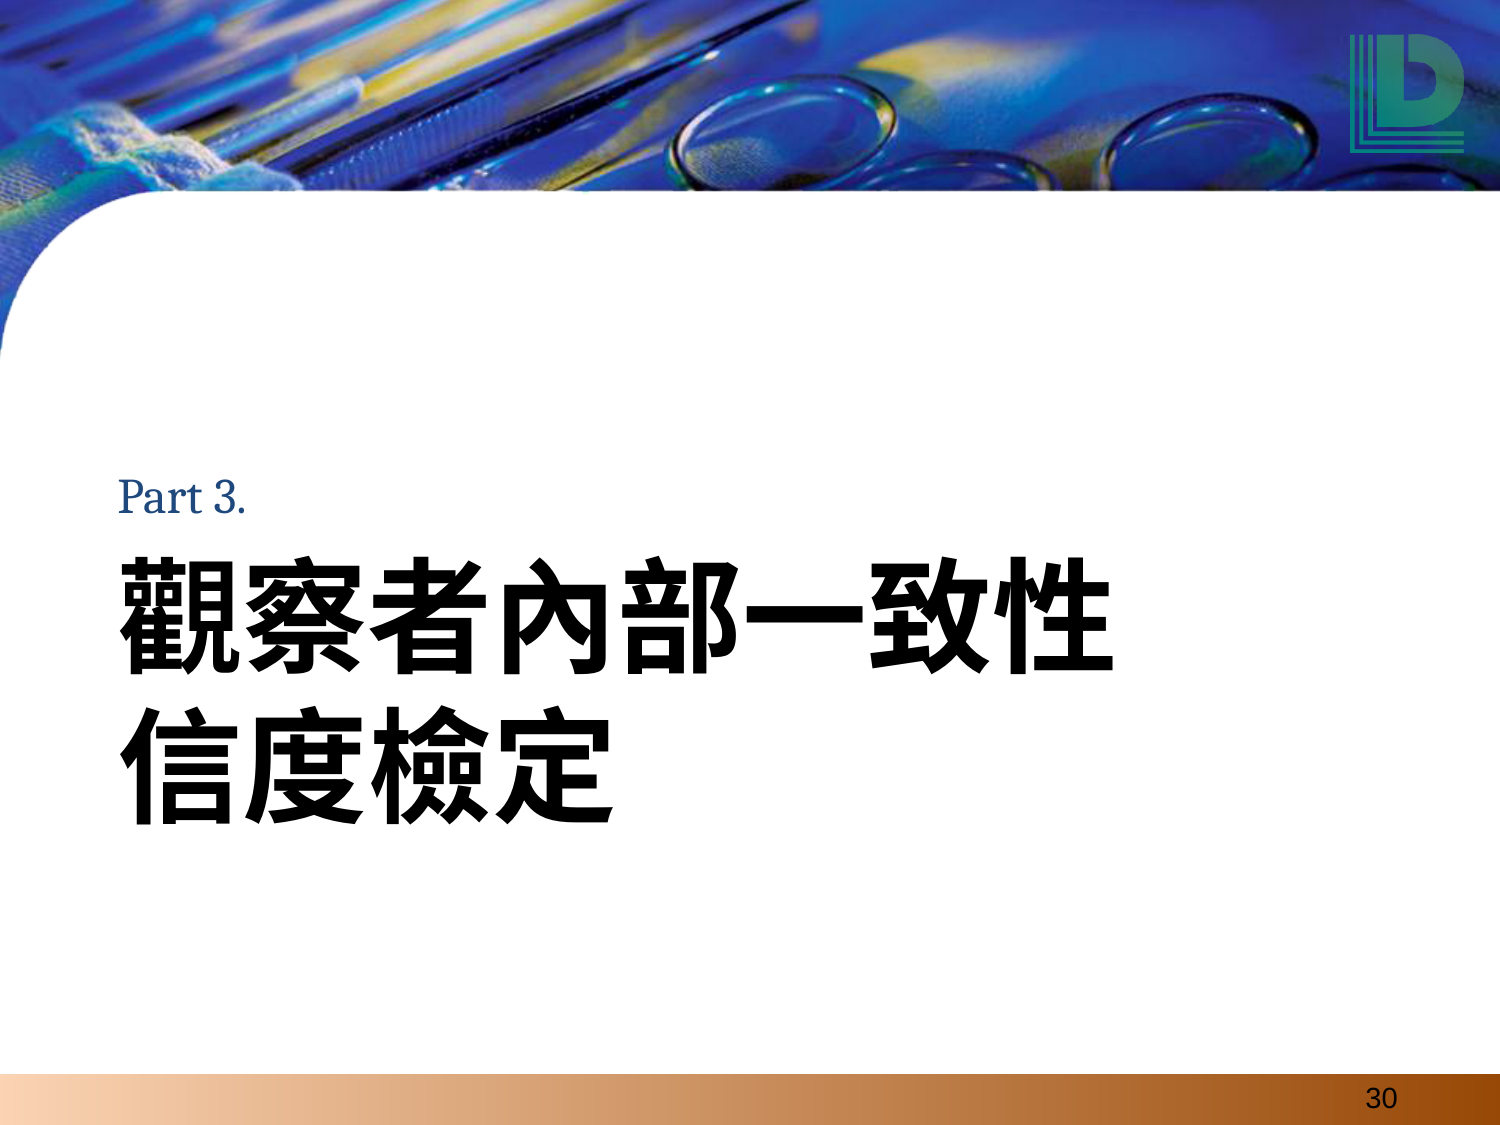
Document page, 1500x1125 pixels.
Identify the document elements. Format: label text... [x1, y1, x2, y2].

title 觀察者內部一致性 信度檢定 [102, 531, 1397, 999]
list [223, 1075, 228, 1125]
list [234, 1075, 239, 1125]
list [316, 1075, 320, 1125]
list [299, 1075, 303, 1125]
picture [0, 0, 1500, 383]
table_cell 2 [369, 1075, 373, 1125]
list Part 3. [102, 284, 1397, 531]
slide_number ‹#› [1350, 1074, 1488, 1118]
